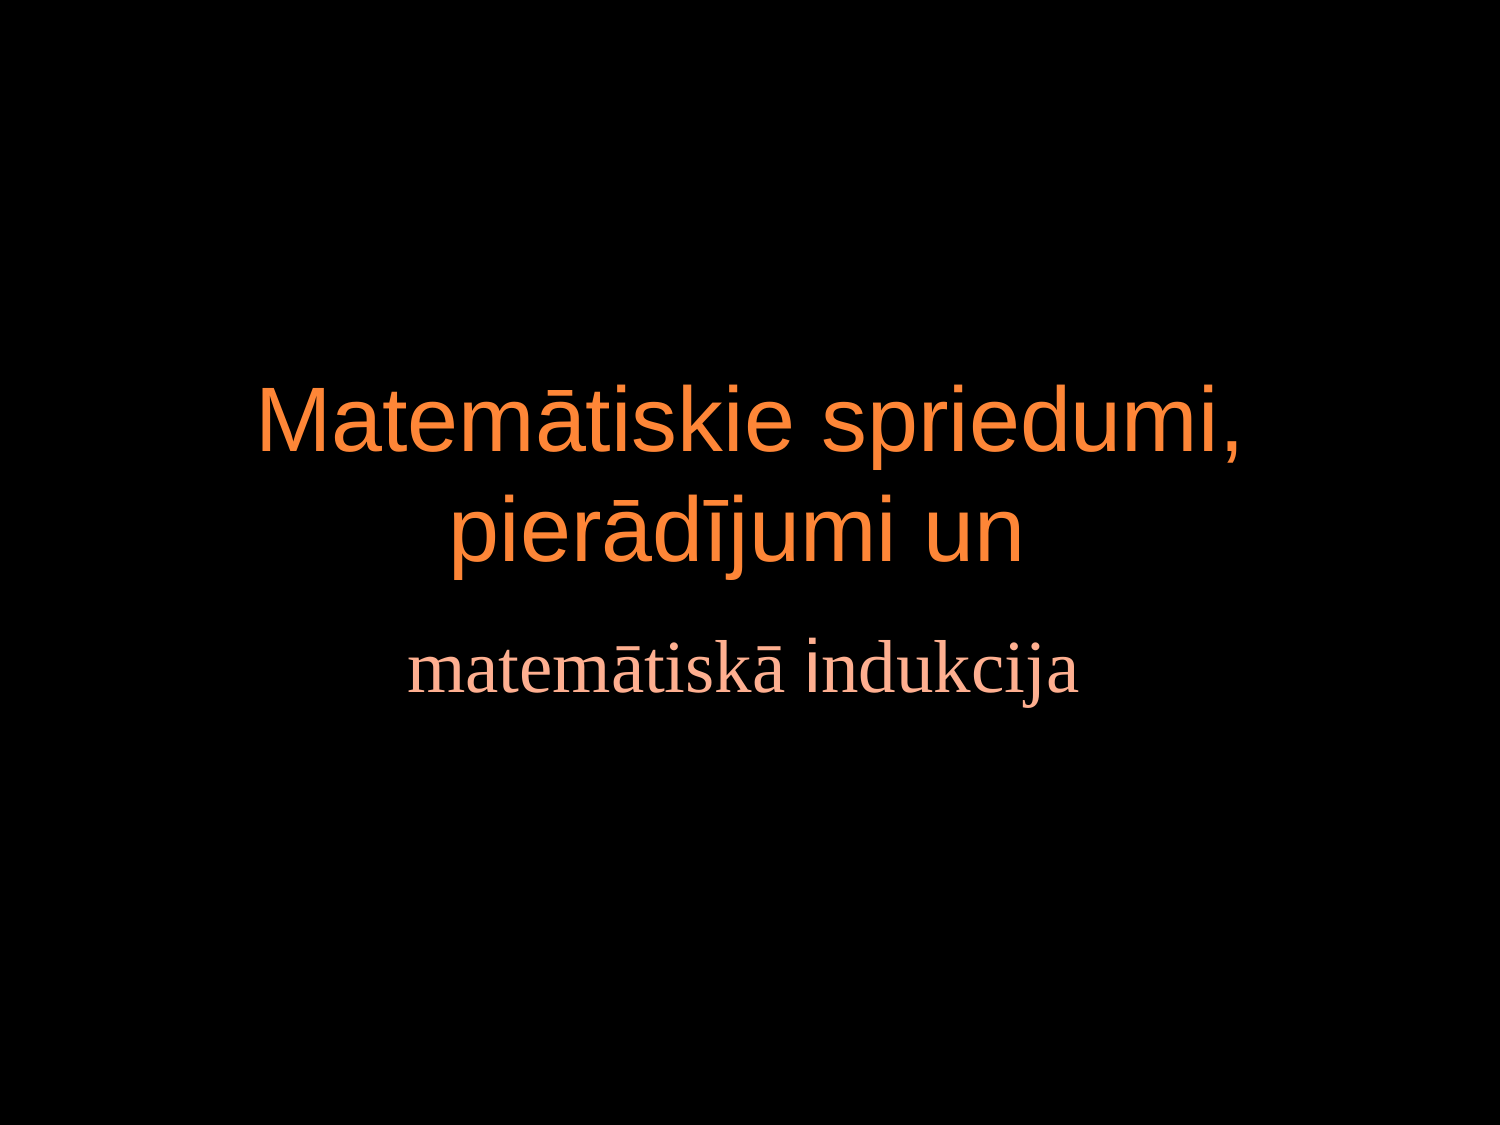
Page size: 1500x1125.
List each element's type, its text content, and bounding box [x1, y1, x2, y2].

title Matemātiskie spriedumi, pierādījumi un [112, 349, 1388, 591]
subtitle matemātiskā indukcija [218, 609, 1269, 740]
